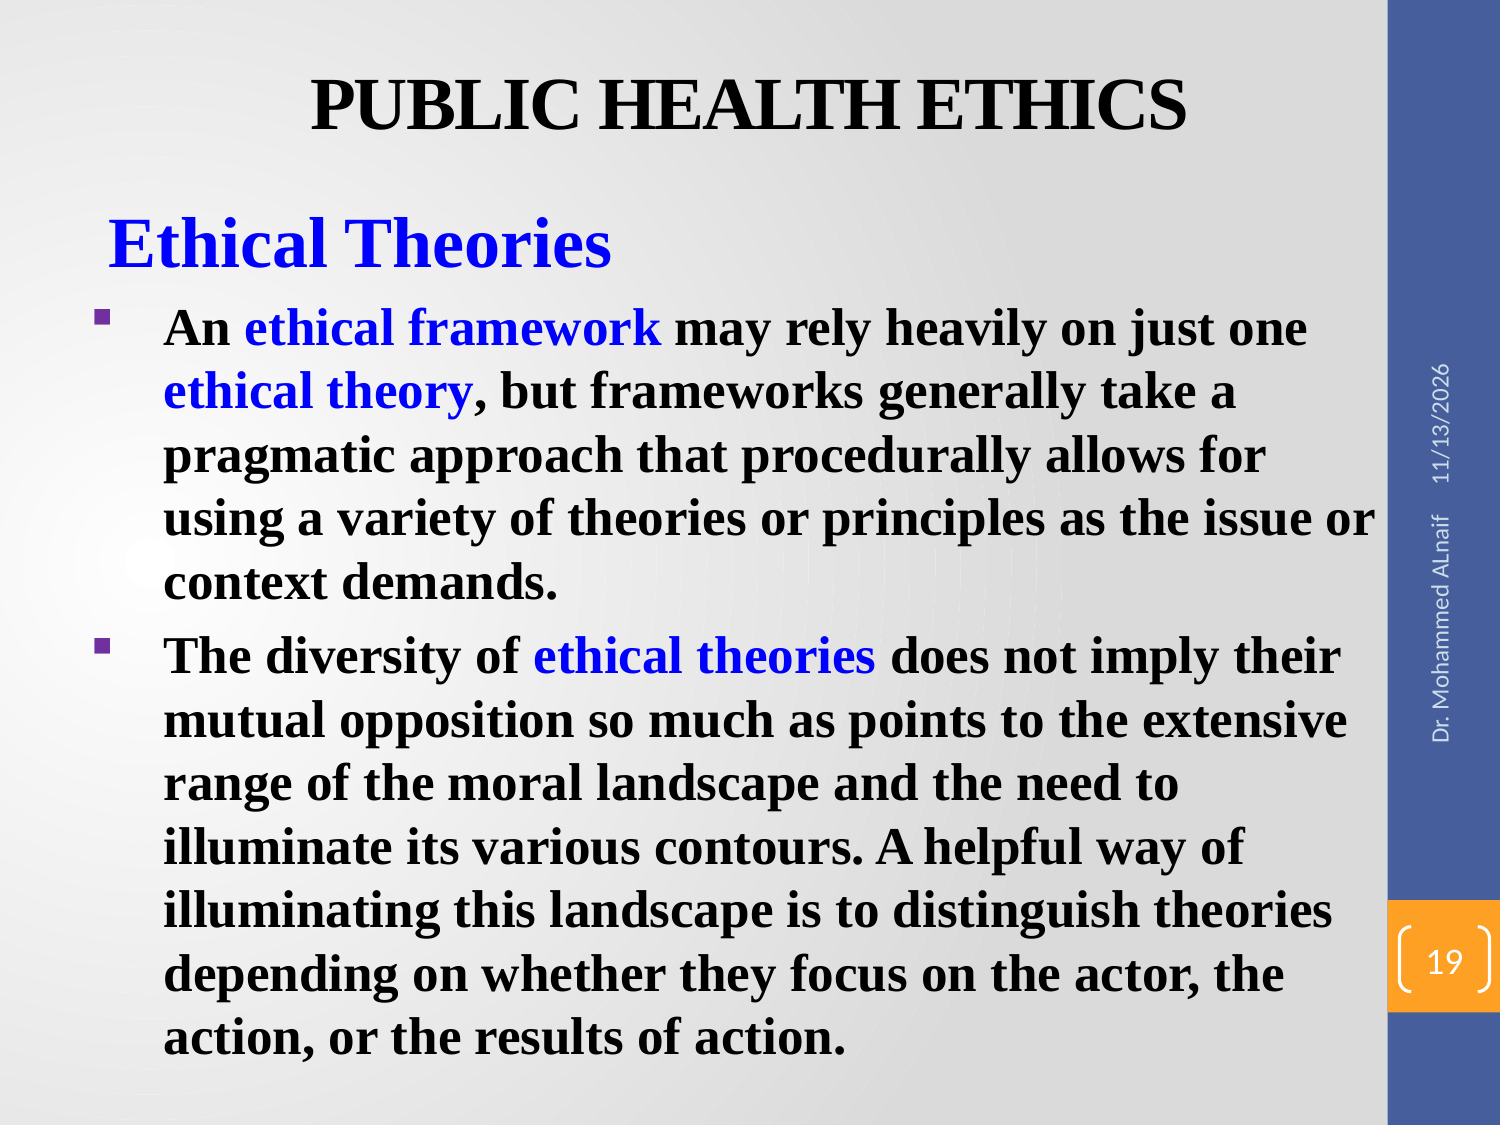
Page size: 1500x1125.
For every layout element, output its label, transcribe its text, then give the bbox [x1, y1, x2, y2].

footer Dr. Mohammed ALnaif [1408, 500, 1469, 889]
title PUBLIC HEALTH ETHICS [75, 37, 1425, 163]
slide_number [1408, 100, 1469, 500]
slide_number 19 [1400, 925, 1492, 994]
list Ethical Theories An ethical framework may rely heavily on just one ethical theory, but frameworks generally take a pragmatic approach that procedurally allows for using a variety of theories or principles as the issue or context demands. The diversity of ethical theories does not imply their mutual opposition so much as points to the extensive range of the moral landscape and the need to illuminate its various contours. A helpful way of illuminating this landscape is to distinguish theories depending on whether they focus on the actor, the action, or the results of action. [75, 187, 1400, 1075]
